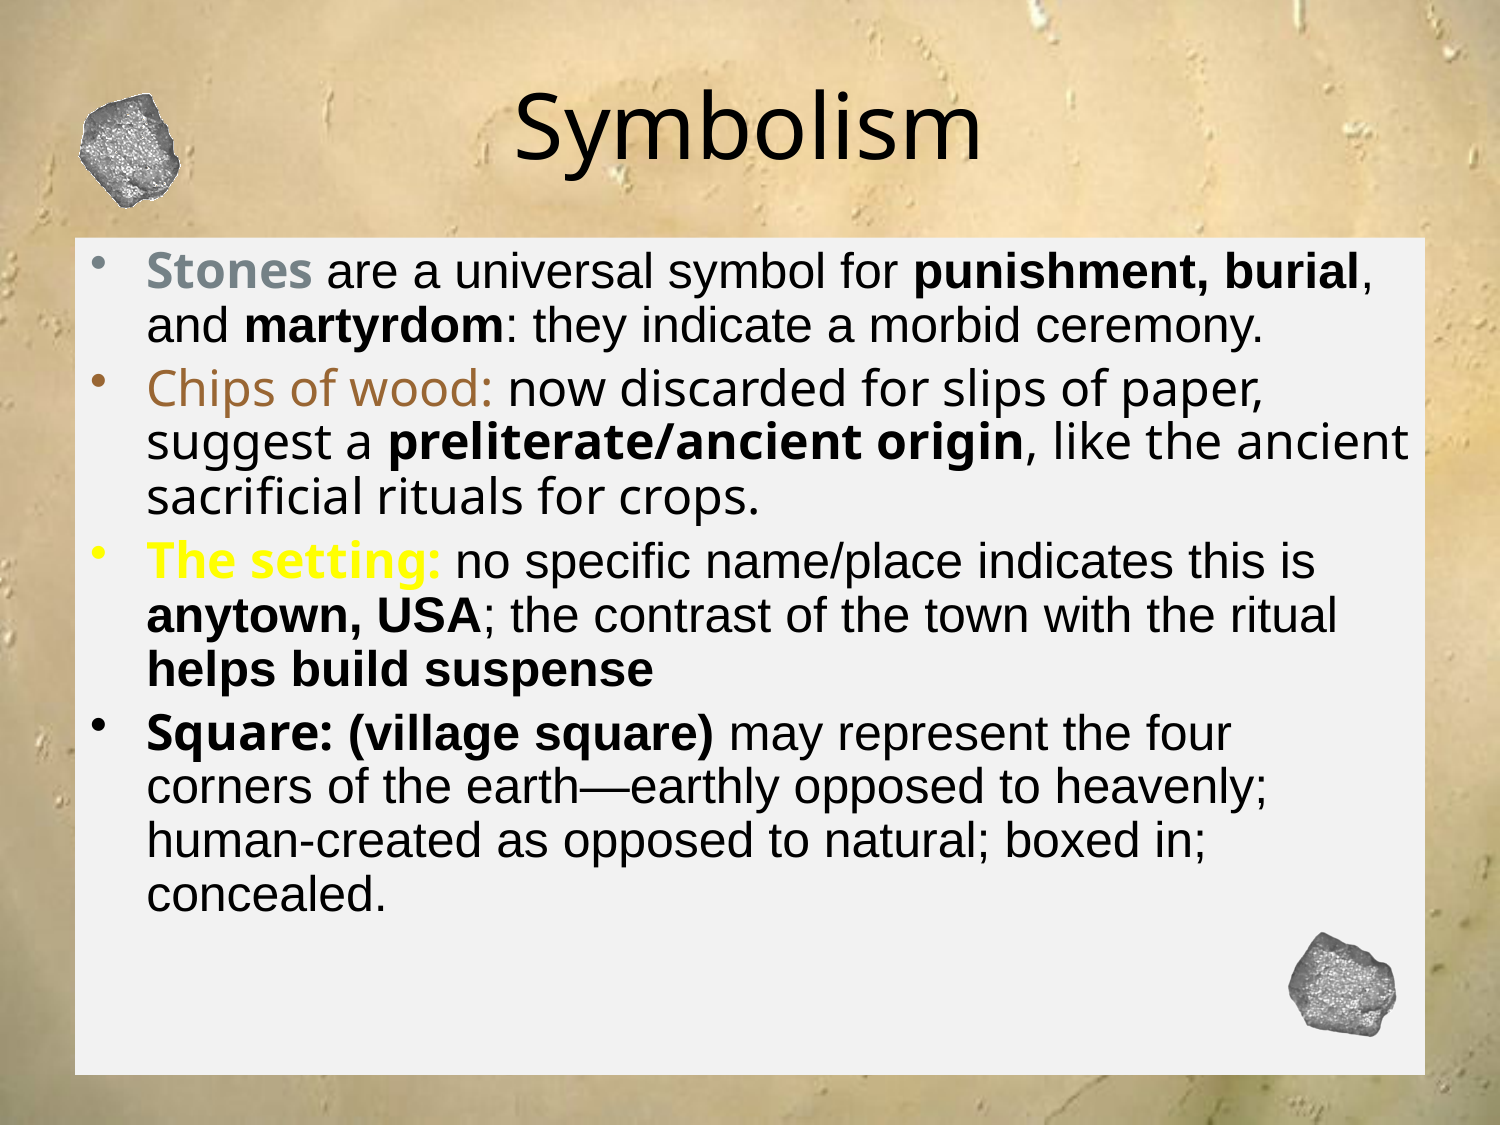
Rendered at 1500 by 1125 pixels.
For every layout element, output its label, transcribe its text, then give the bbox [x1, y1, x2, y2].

picture [0, 0, 1500, 1125]
title Symbolism [74, 44, 1426, 201]
list Stones are a universal symbol for punishment, burial, and martyrdom: they indicate a morbid ceremony. Chips of wood: now discarded for slips of paper, suggest a preliterate/ancient origin, like the ancient sacrificial rituals for crops. The setting: no specific name/place indicates this is anytown, USA; the contrast of the town with the ritual helps build suspense Square: (village square) may represent the four corners of the earth—earthly opposed to heavenly; human-created as opposed to natural; boxed in; concealed. [74, 237, 1426, 1076]
